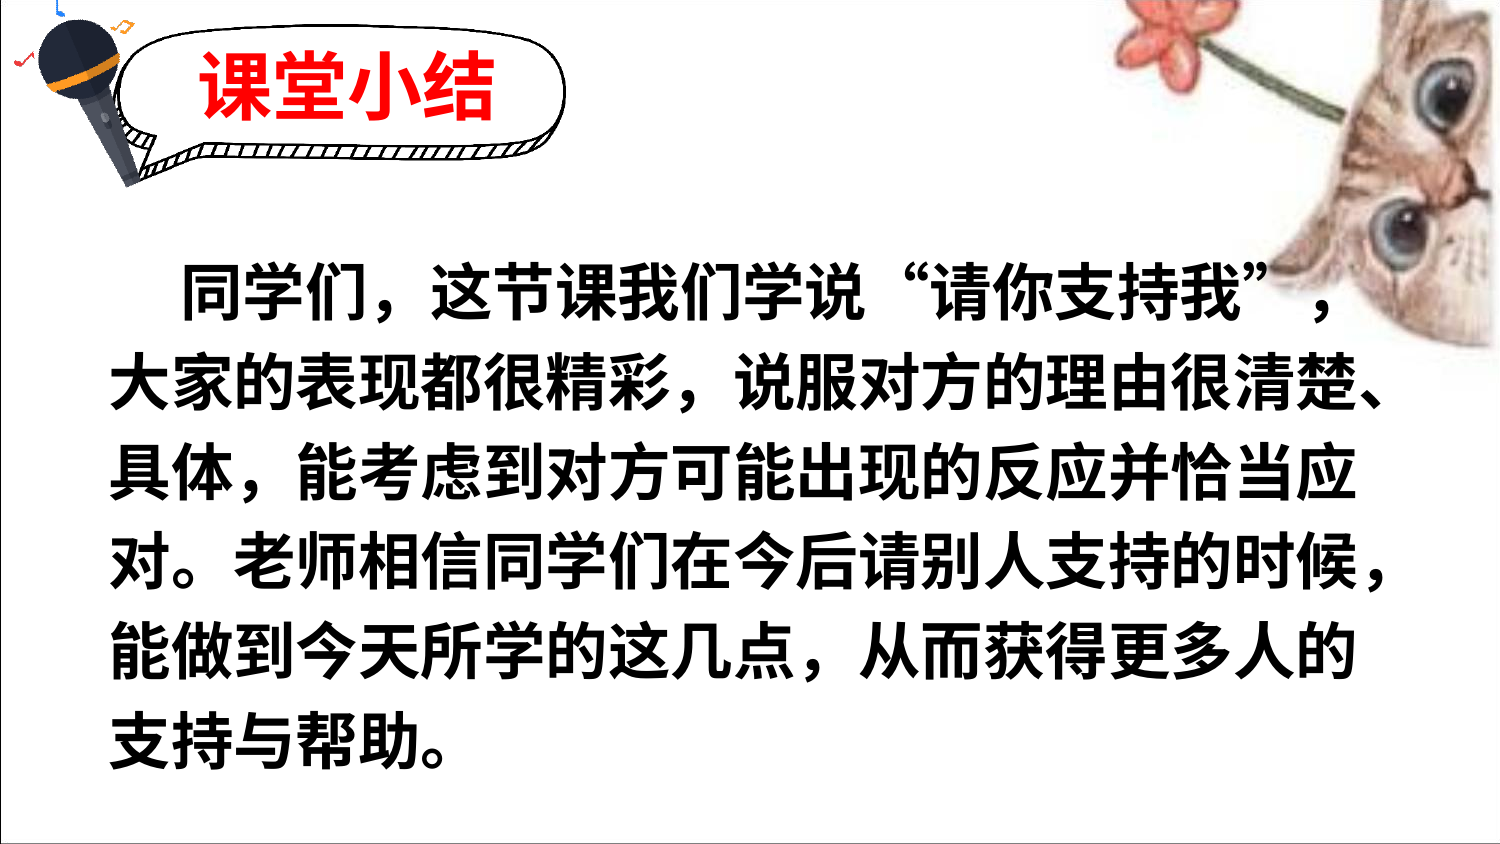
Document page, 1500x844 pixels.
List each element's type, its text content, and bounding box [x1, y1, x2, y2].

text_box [0, 0, 566, 185]
text_box 同学们，这节课我们学说“请你支持我”，大家的表现都很精彩，说服对方的理由很清楚、具体，能考虑到对方可能出现的反应并恰当应对。老师相信同学们在今后请别人支持的时候，能做到今天所学的这几点，从而获得更多人的支持与帮助。 [93, 230, 1407, 785]
picture [0, 0, 1500, 844]
